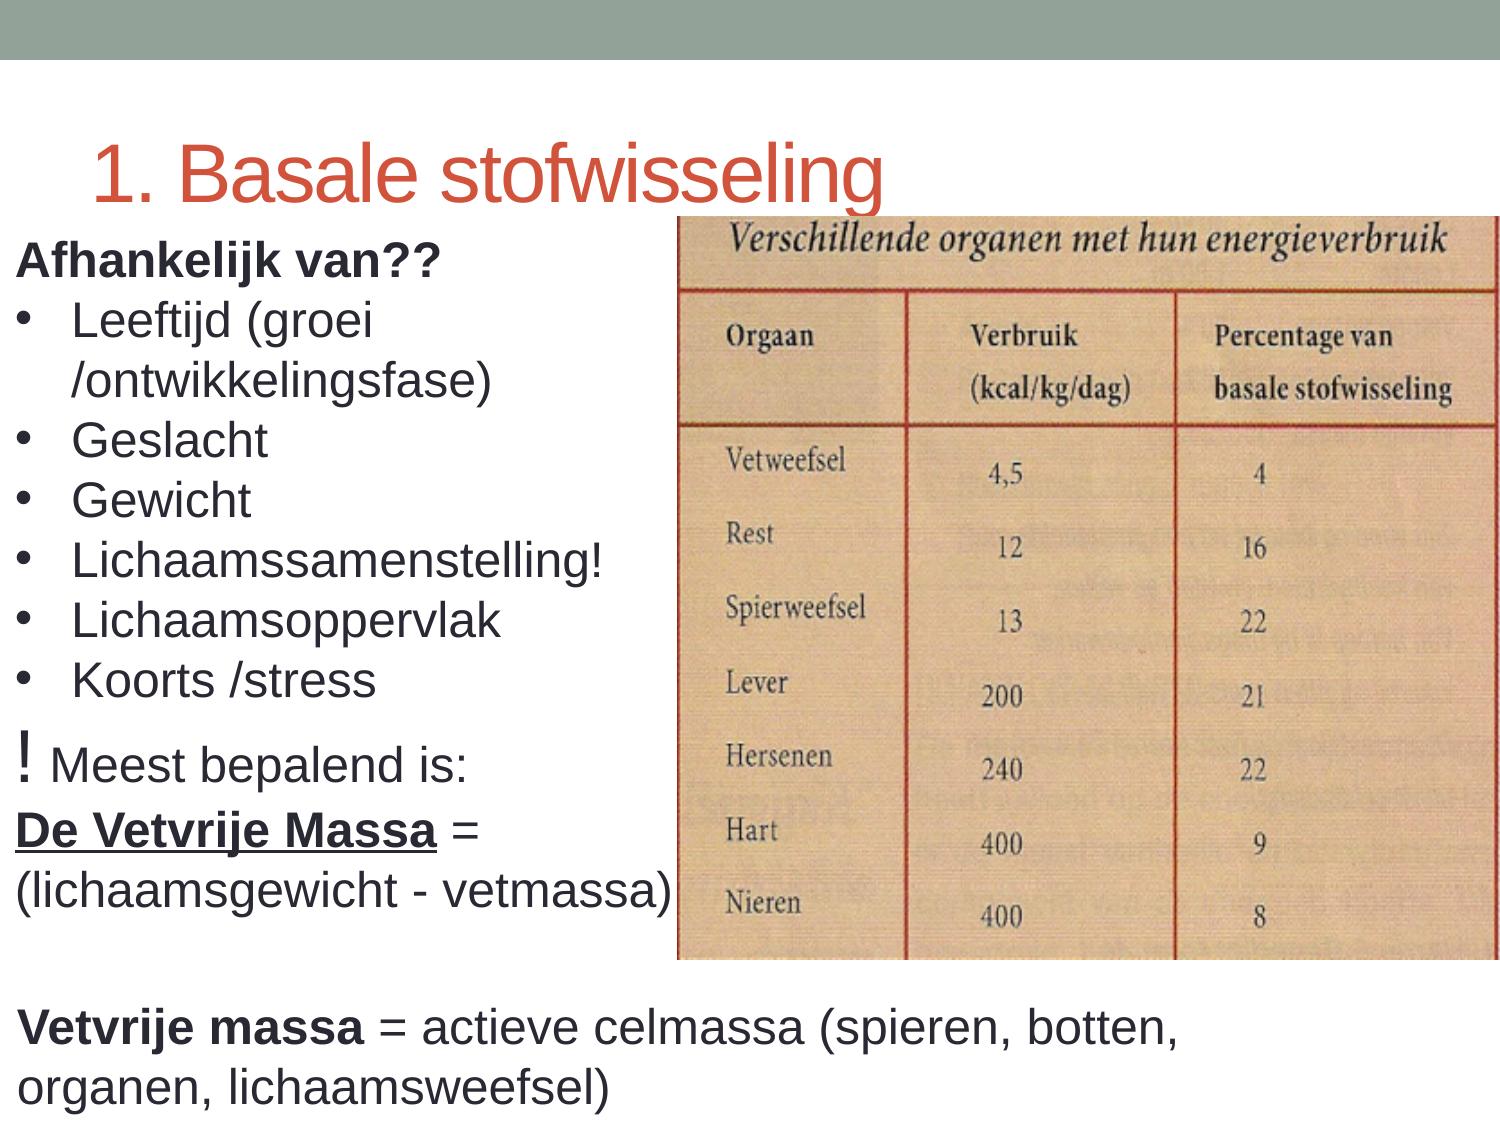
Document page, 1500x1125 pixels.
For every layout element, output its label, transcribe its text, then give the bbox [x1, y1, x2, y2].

title 1. Basale stofwisseling [75, 87, 1425, 219]
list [677, 215, 1500, 961]
text_box Vetvrije massa = actieve celmassa (spieren, botten, organen, lichaamsweefsel) [2, 987, 1373, 1123]
text_box Afhankelijk van?? Leeftijd (groei /ontwikkelingsfase) Geslacht Gewicht Lichaamssamenstelling! Lichaamsoppervlak Koorts /stress ! Meest bepalend is: De Vetvrije Massa = (lichaamsgewicht - vetmassa) [0, 219, 715, 985]
